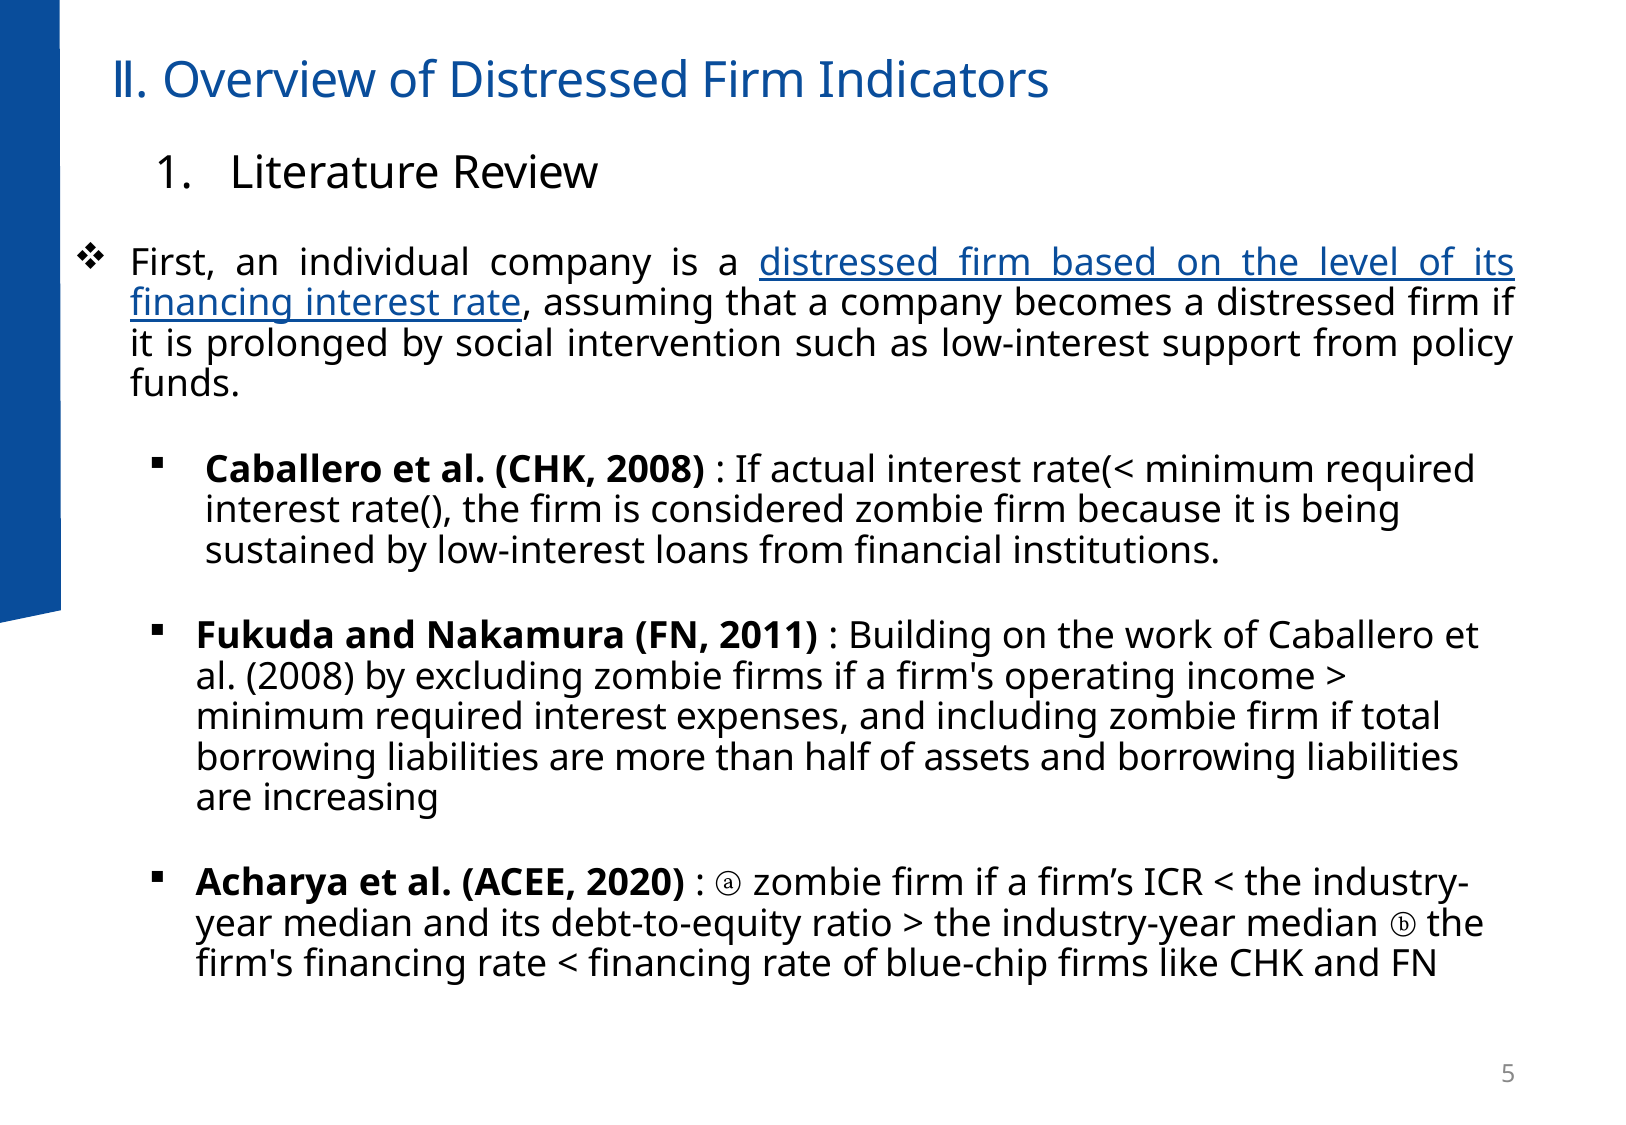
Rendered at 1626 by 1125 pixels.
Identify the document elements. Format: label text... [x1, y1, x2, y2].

title Ⅱ. Overview of Distressed Firm Indicators [108, 45, 1625, 236]
slide_number 5 [1495, 1053, 1538, 1125]
